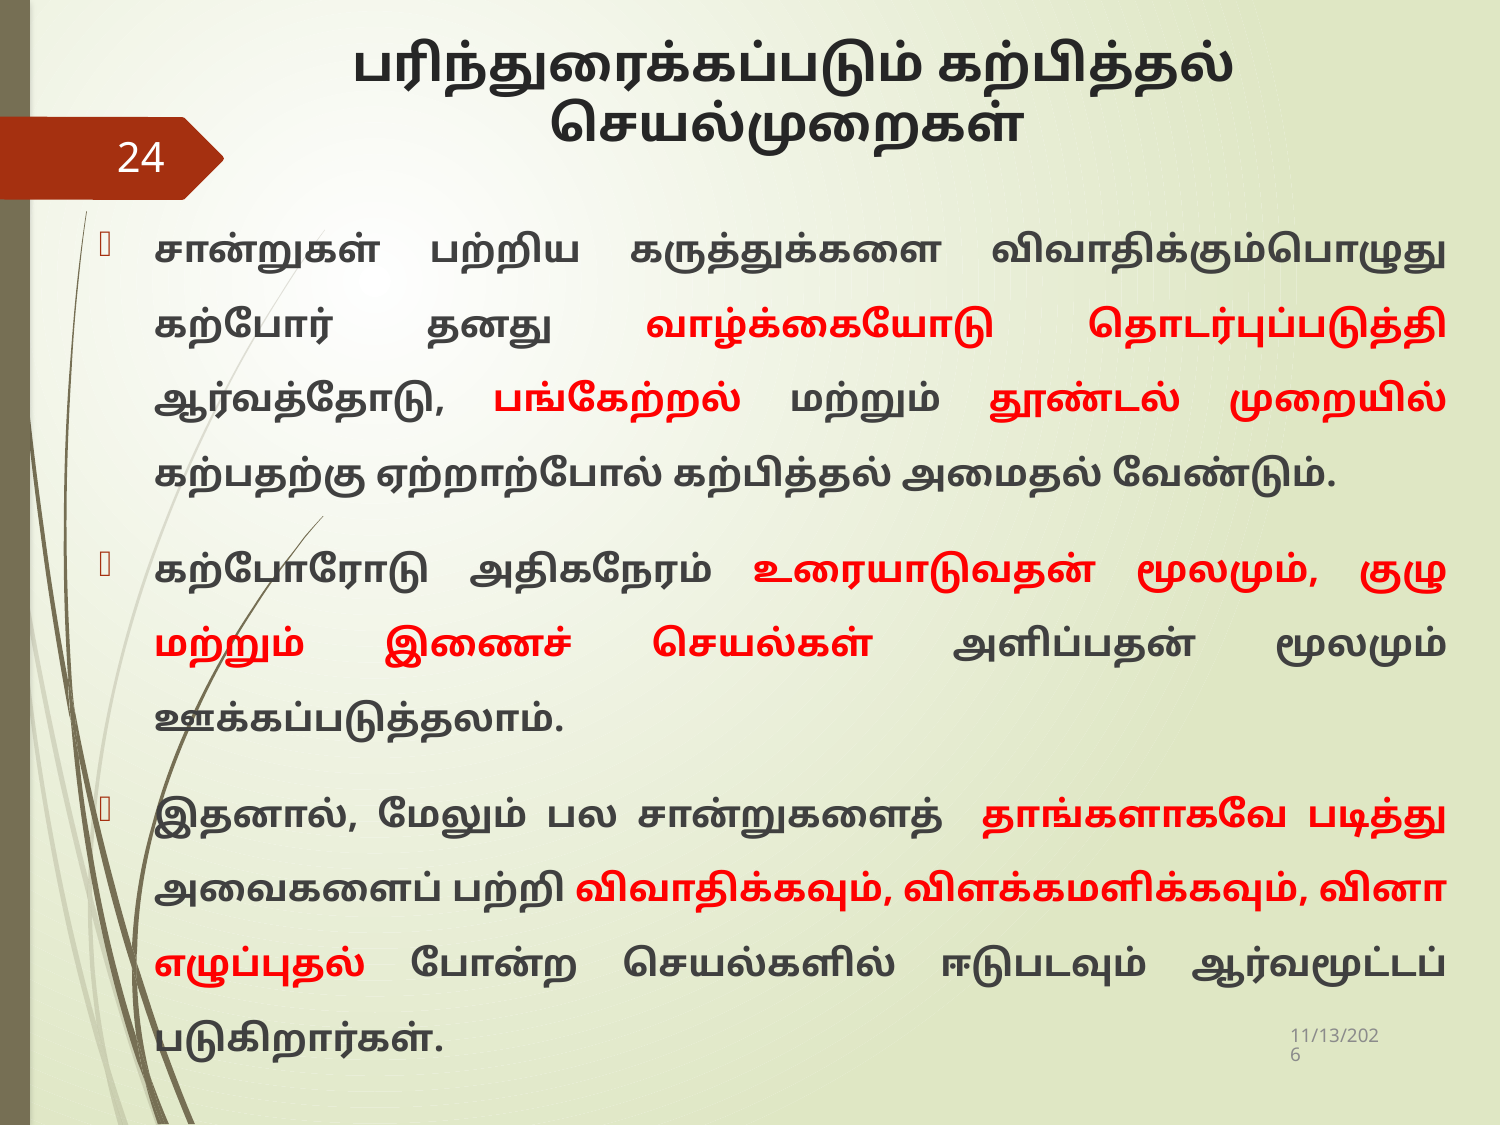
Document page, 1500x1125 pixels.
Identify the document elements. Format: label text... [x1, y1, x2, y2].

slide_number 24 [83, 129, 180, 190]
title பரிந்துரைக்கப்படும் கற்பித்தல் செயல்முறைகள் [212, 24, 1375, 187]
list சான்றுகள் பற்றிய கருத்துக்களை விவாதிக்கும்பொழுது கற்போர் தனது வாழ்க்கையோடு தொடர்புப்படுத்தி ஆர்வத்தோடு, பங்கேற்றல் மற்றும் தூண்டல் முறையில் கற்பதற்கு ஏற்றாற்போல் கற்பித்தல் அமைதல் வேண்டும். கற்போரோடு அதிகநேரம் உரையாடுவதன் மூலமும், குழு மற்றும் இணைச் செயல்கள் அளிப்பதன் மூலமும் ஊக்கப்படுத்தலாம். இதனால், மேலும் பல சான்றுகளைத் தாங்களாகவே படித்து அவைகளைப் பற்றி விவாதிக்கவும், விளக்கமளிக்கவும், வினா எழுப்புதல் போன்ற செயல்களில் ஈடுபடவும் ஆர்வமூட்டப் படுகிறார்கள். [83, 187, 1463, 1068]
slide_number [1275, 1006, 1401, 1068]
